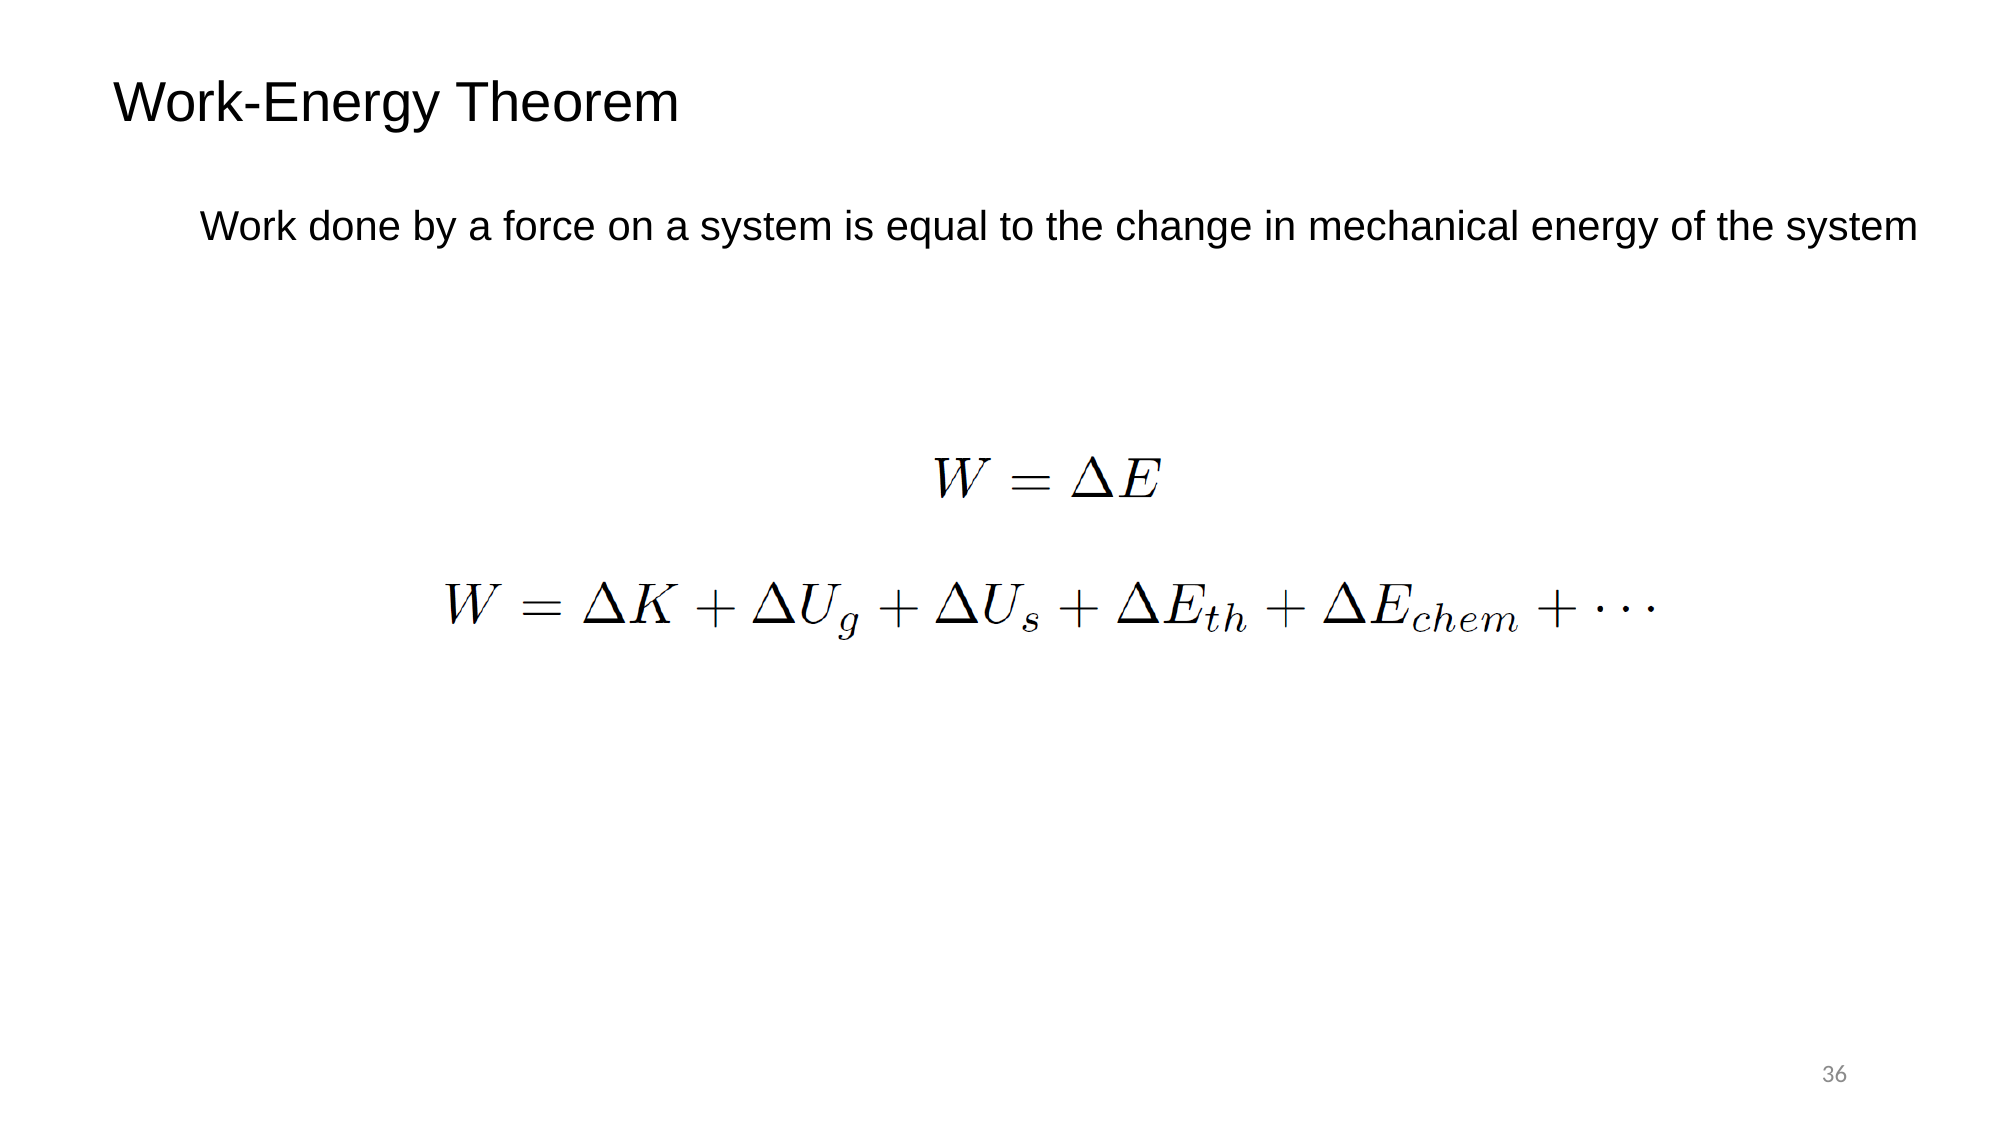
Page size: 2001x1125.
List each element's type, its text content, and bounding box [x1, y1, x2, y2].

text_box Work done by a force on a system is equal to the change in mechanical energy of the system [184, 191, 1955, 257]
text_box Work-Energy Theorem [113, 64, 870, 153]
picture [429, 395, 1688, 679]
slide_number 36 [1412, 1042, 1863, 1103]
